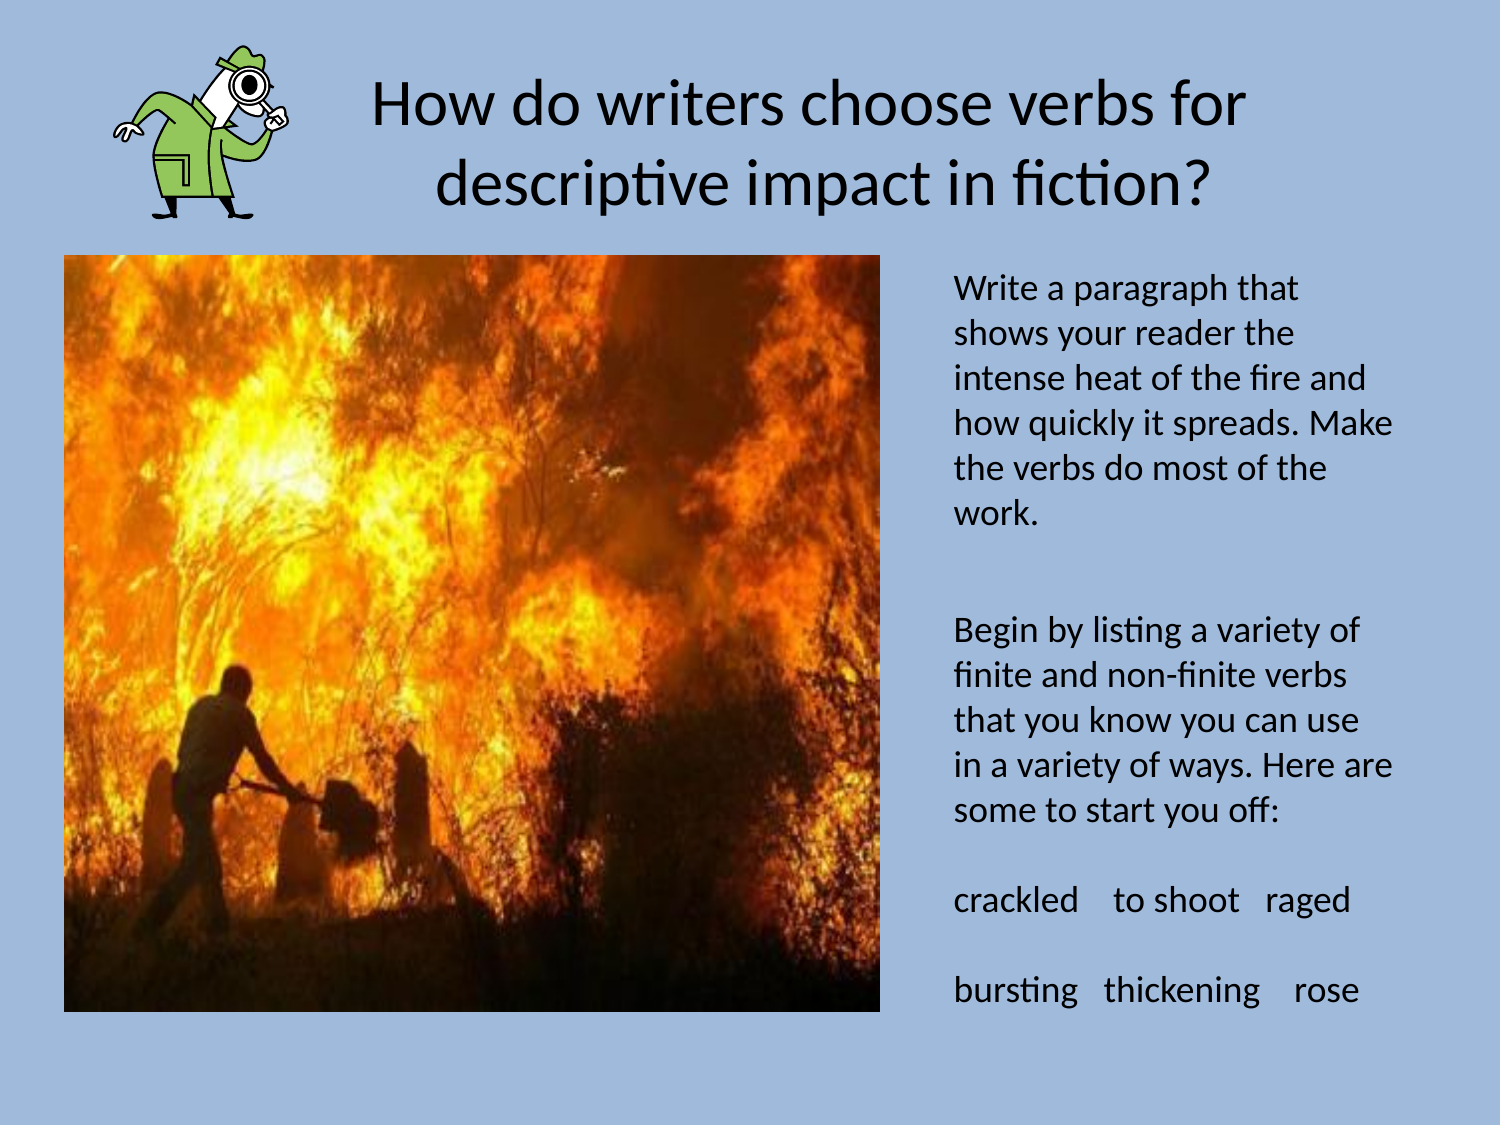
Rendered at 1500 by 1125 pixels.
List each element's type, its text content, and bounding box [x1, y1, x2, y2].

title How do writers choose verbs for descriptive impact in fiction? [75, 45, 1425, 233]
picture [111, 42, 290, 221]
text_box Write a paragraph that shows your reader the intense heat of the fire and how quickly it spreads. Make the verbs do most of the work. [938, 255, 1412, 540]
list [64, 255, 881, 1012]
text_box Begin by listing a variety of finite and non-finite verbs that you know you can use in a variety of ways. Here are some to start you off: crackled to shoot raged bursting thickening rose [938, 597, 1412, 1063]
